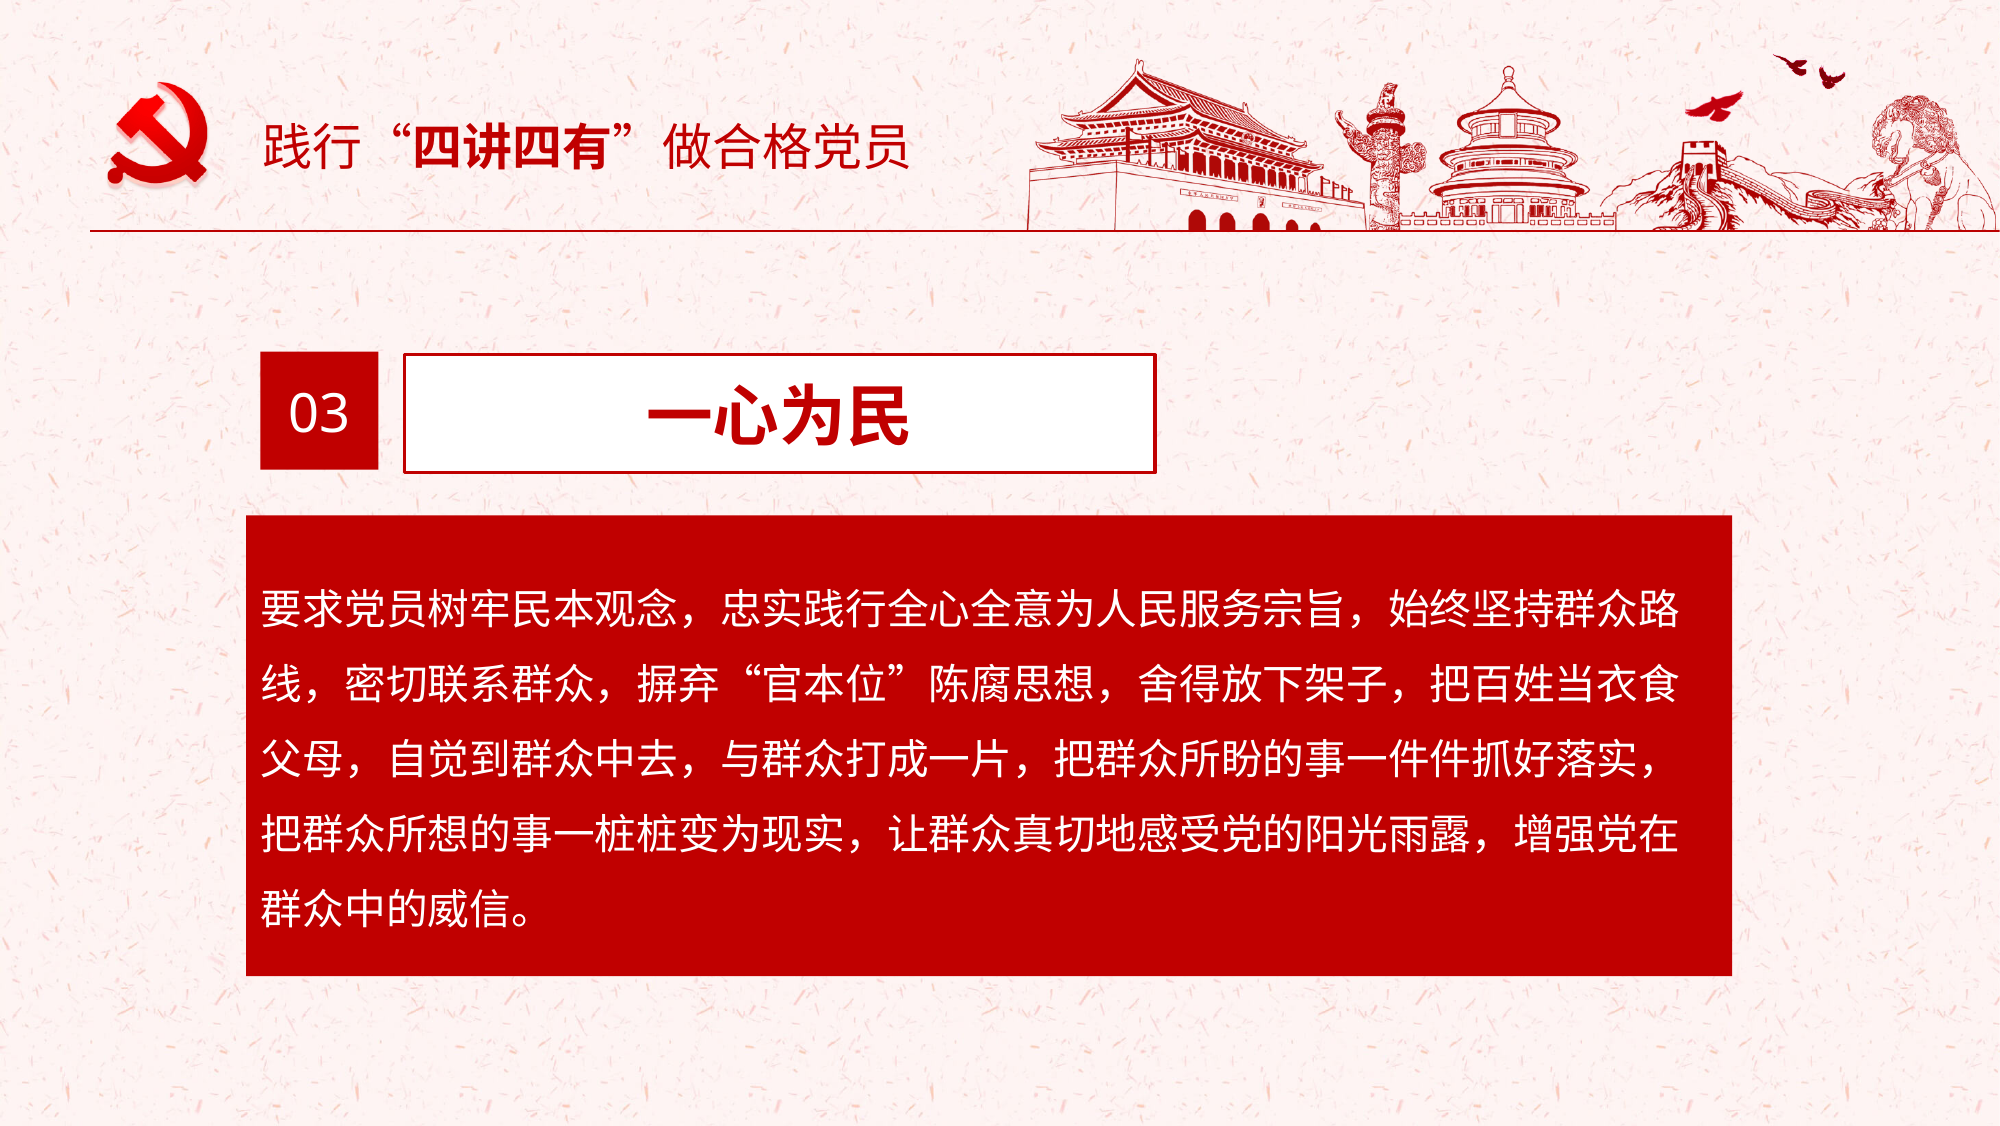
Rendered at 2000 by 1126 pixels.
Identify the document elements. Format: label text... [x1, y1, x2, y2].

list 践行“四讲四有”做合格党员 [247, 78, 1035, 173]
picture [0, 0, 2000, 1126]
text_box 一心为民 [402, 353, 1157, 475]
text_box 要求党员树牢民本观念，忠实践行全心全意为人民服务宗旨，始终坚持群众路线，密切联系群众，摒弃“官本位”陈腐思想，舍得放下架子，把百姓当衣食父母，自觉到群众中去，与群众打成一片，把群众所盼的事一件件抓好落实，把群众所想的事一桩桩变为现实，让群众真切地感受党的阳光雨露，增强党在群众中的威信。 [244, 513, 1734, 978]
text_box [260, 351, 379, 470]
